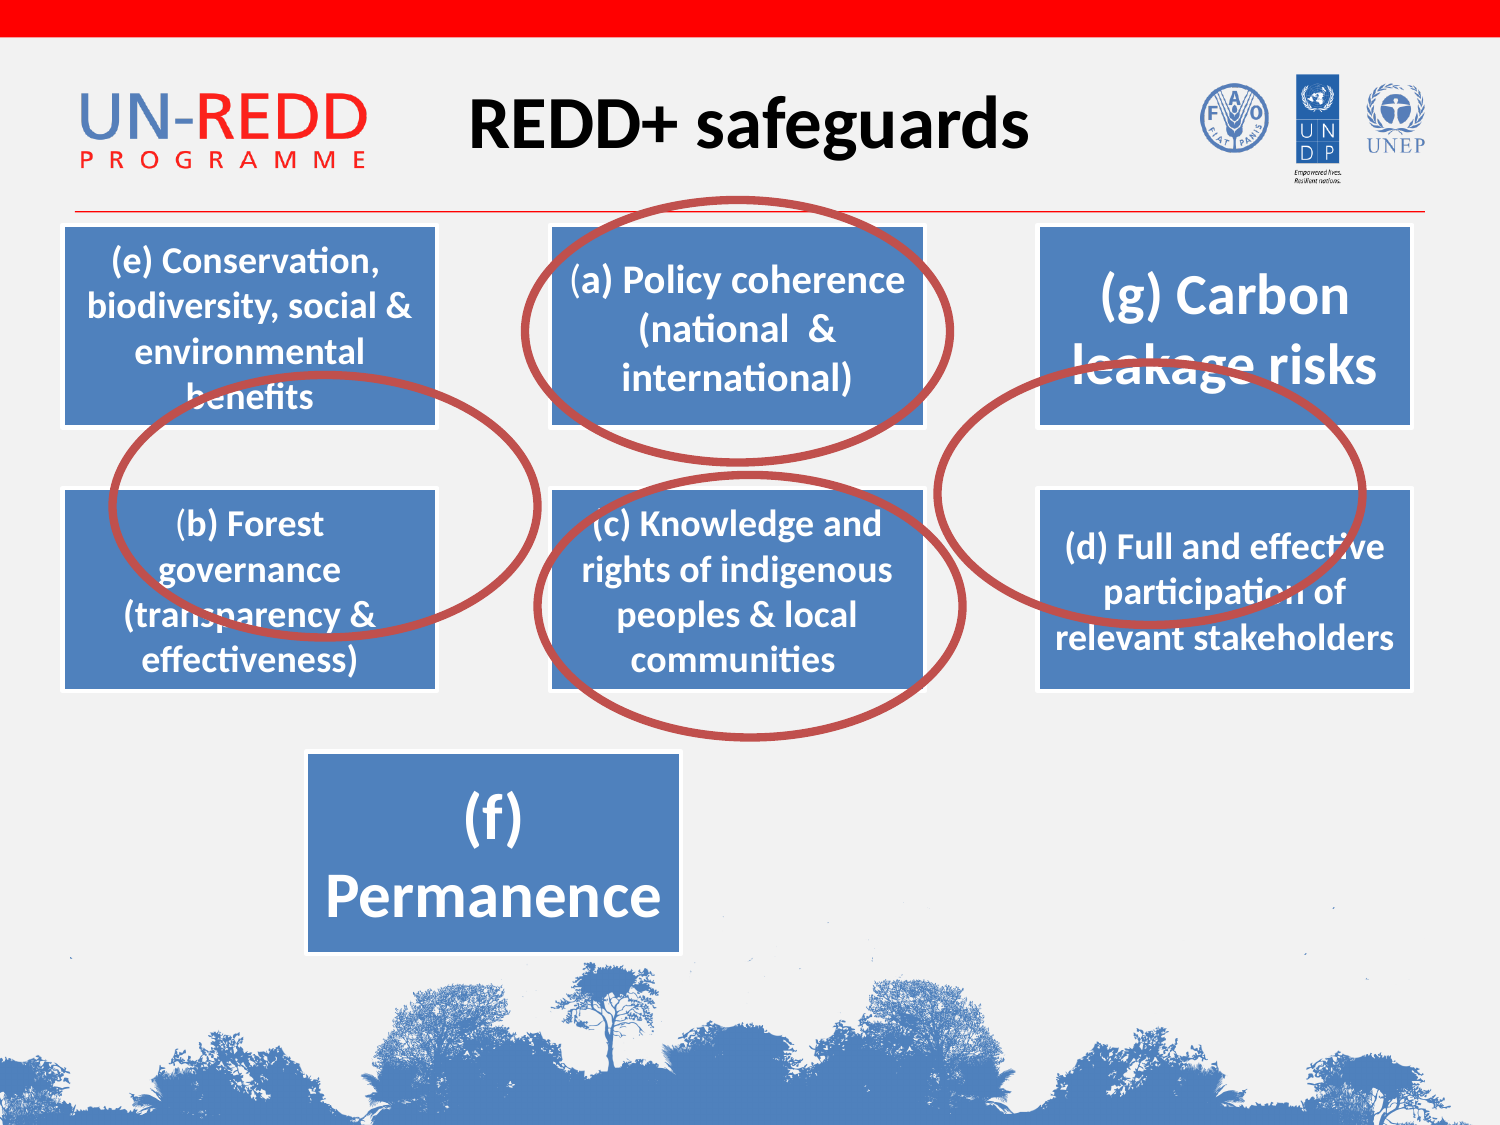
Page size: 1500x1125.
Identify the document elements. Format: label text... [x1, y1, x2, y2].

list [62, 224, 1413, 968]
title REDD+ safeguards [0, 66, 1500, 256]
text_box [612, 197, 863, 223]
picture [0, 821, 1500, 1125]
